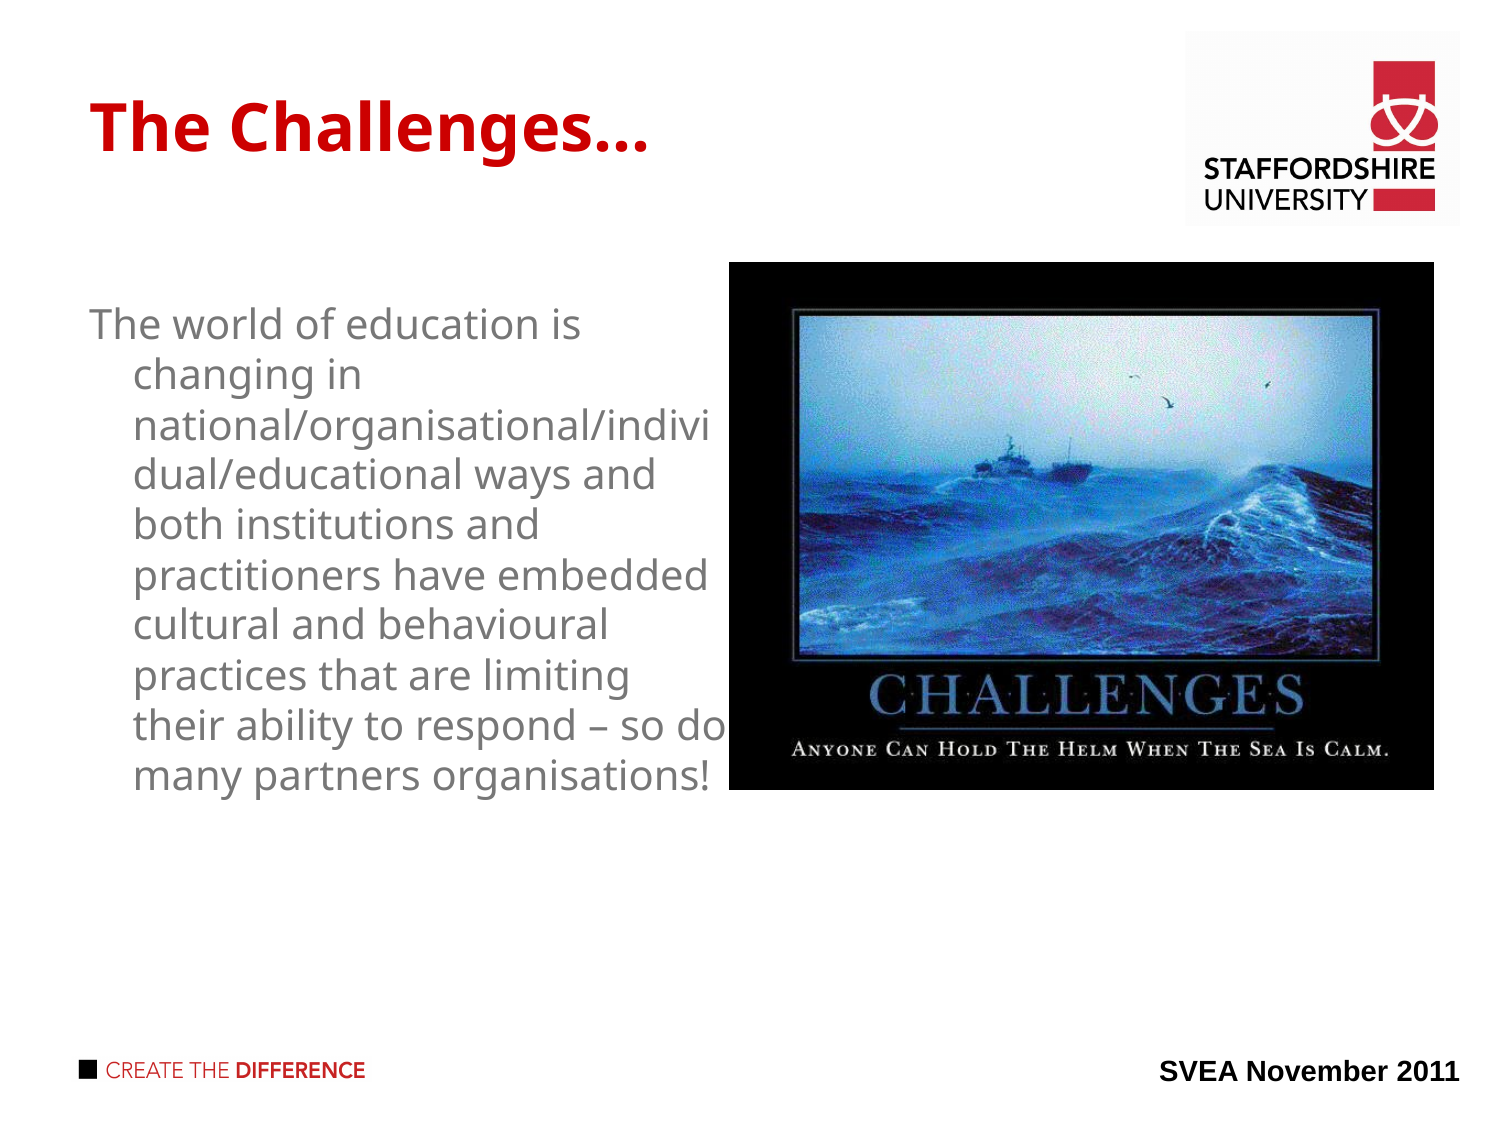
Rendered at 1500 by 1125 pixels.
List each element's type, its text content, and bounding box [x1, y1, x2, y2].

title The Challenges… [75, 45, 1425, 233]
picture [1185, 31, 1460, 226]
text_box The world of education is changing in national/organisational/individual/educational ways and both institutions and practitioners have embedded cultural and behavioural practices that are limiting their ability to respond – so do many partners organisations! [74, 240, 743, 806]
picture [71, 1056, 372, 1082]
text_box SVEA November 2011 [1114, 1044, 1476, 1098]
picture [729, 261, 1434, 791]
